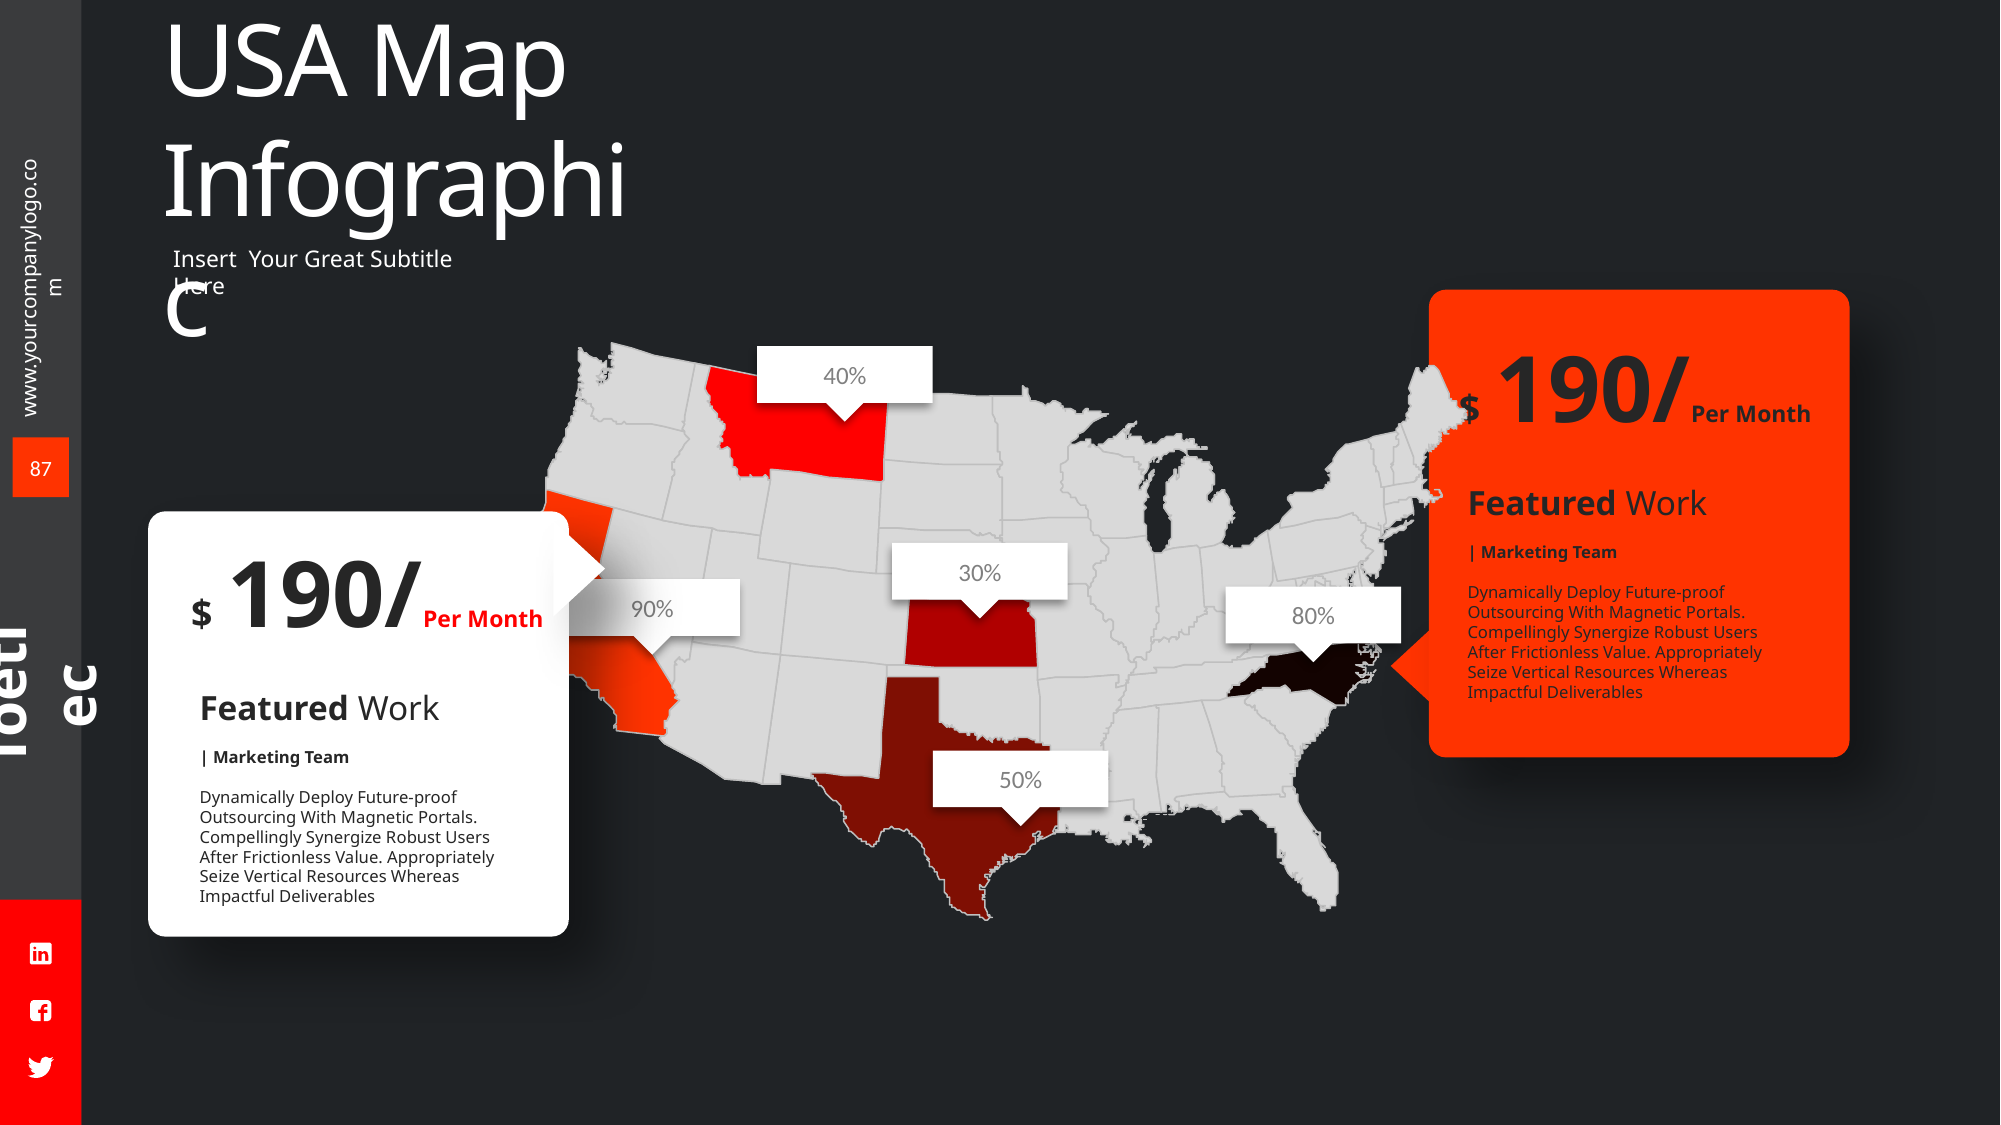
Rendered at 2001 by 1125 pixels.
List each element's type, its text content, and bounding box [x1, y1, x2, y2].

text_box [1390, 289, 1850, 758]
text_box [148, 511, 606, 937]
text_box USA Map Infographic [147, 116, 677, 236]
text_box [533, 342, 1467, 921]
slide_number 87 [12, 437, 69, 498]
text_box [167, 528, 567, 917]
text_box Insert Your Great Subtitle Here [158, 237, 512, 307]
